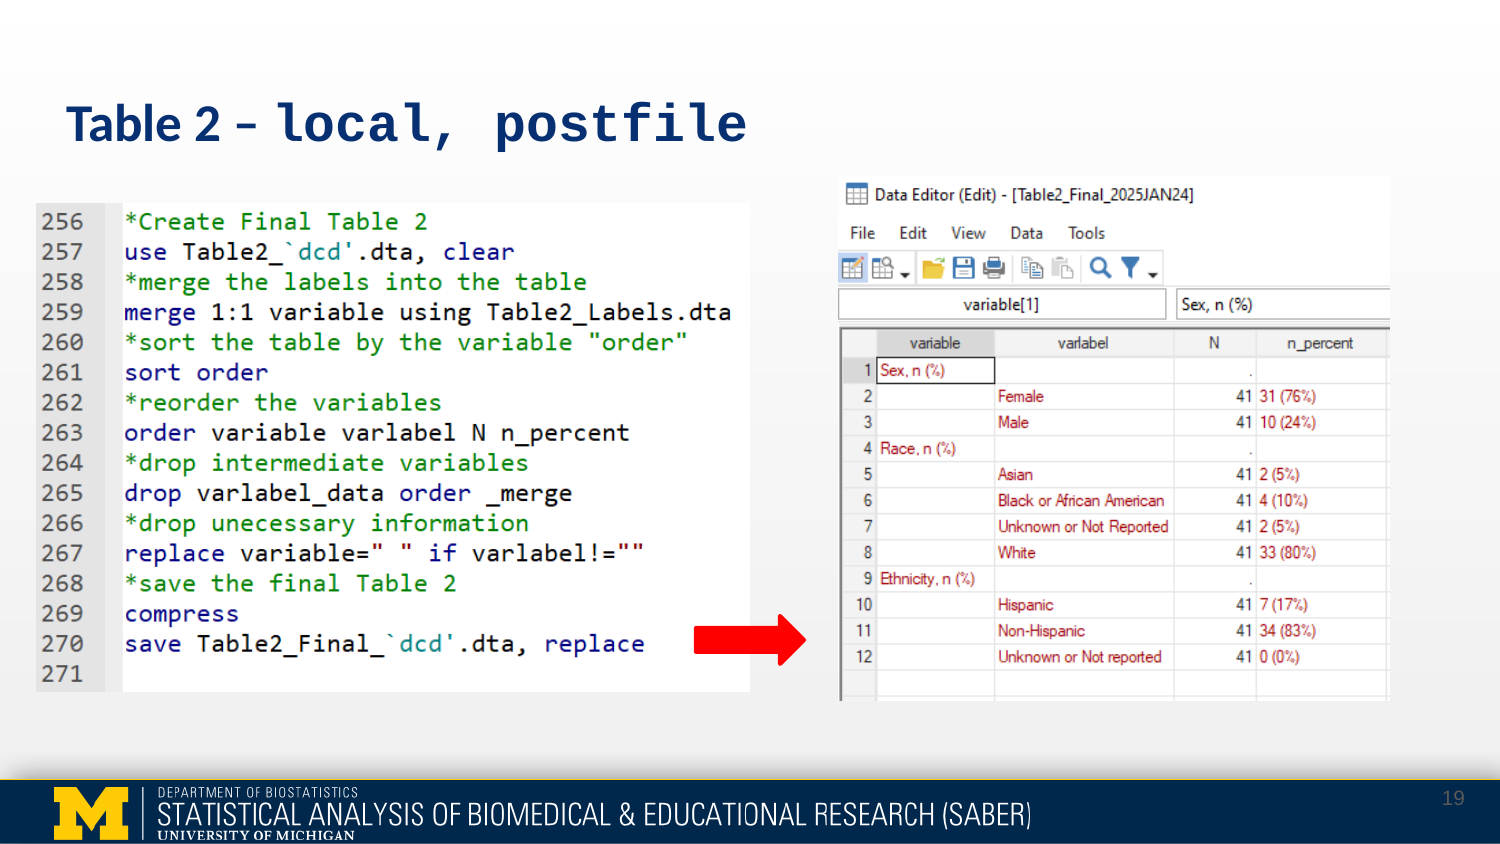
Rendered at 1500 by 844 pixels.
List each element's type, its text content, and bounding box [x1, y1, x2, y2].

picture [54, 787, 1030, 840]
title Table 2 – local, postfile [51, 72, 1449, 167]
picture [838, 176, 1390, 701]
slide_number 19 [1389, 764, 1480, 830]
picture [35, 203, 751, 692]
text_box [754, 614, 807, 666]
